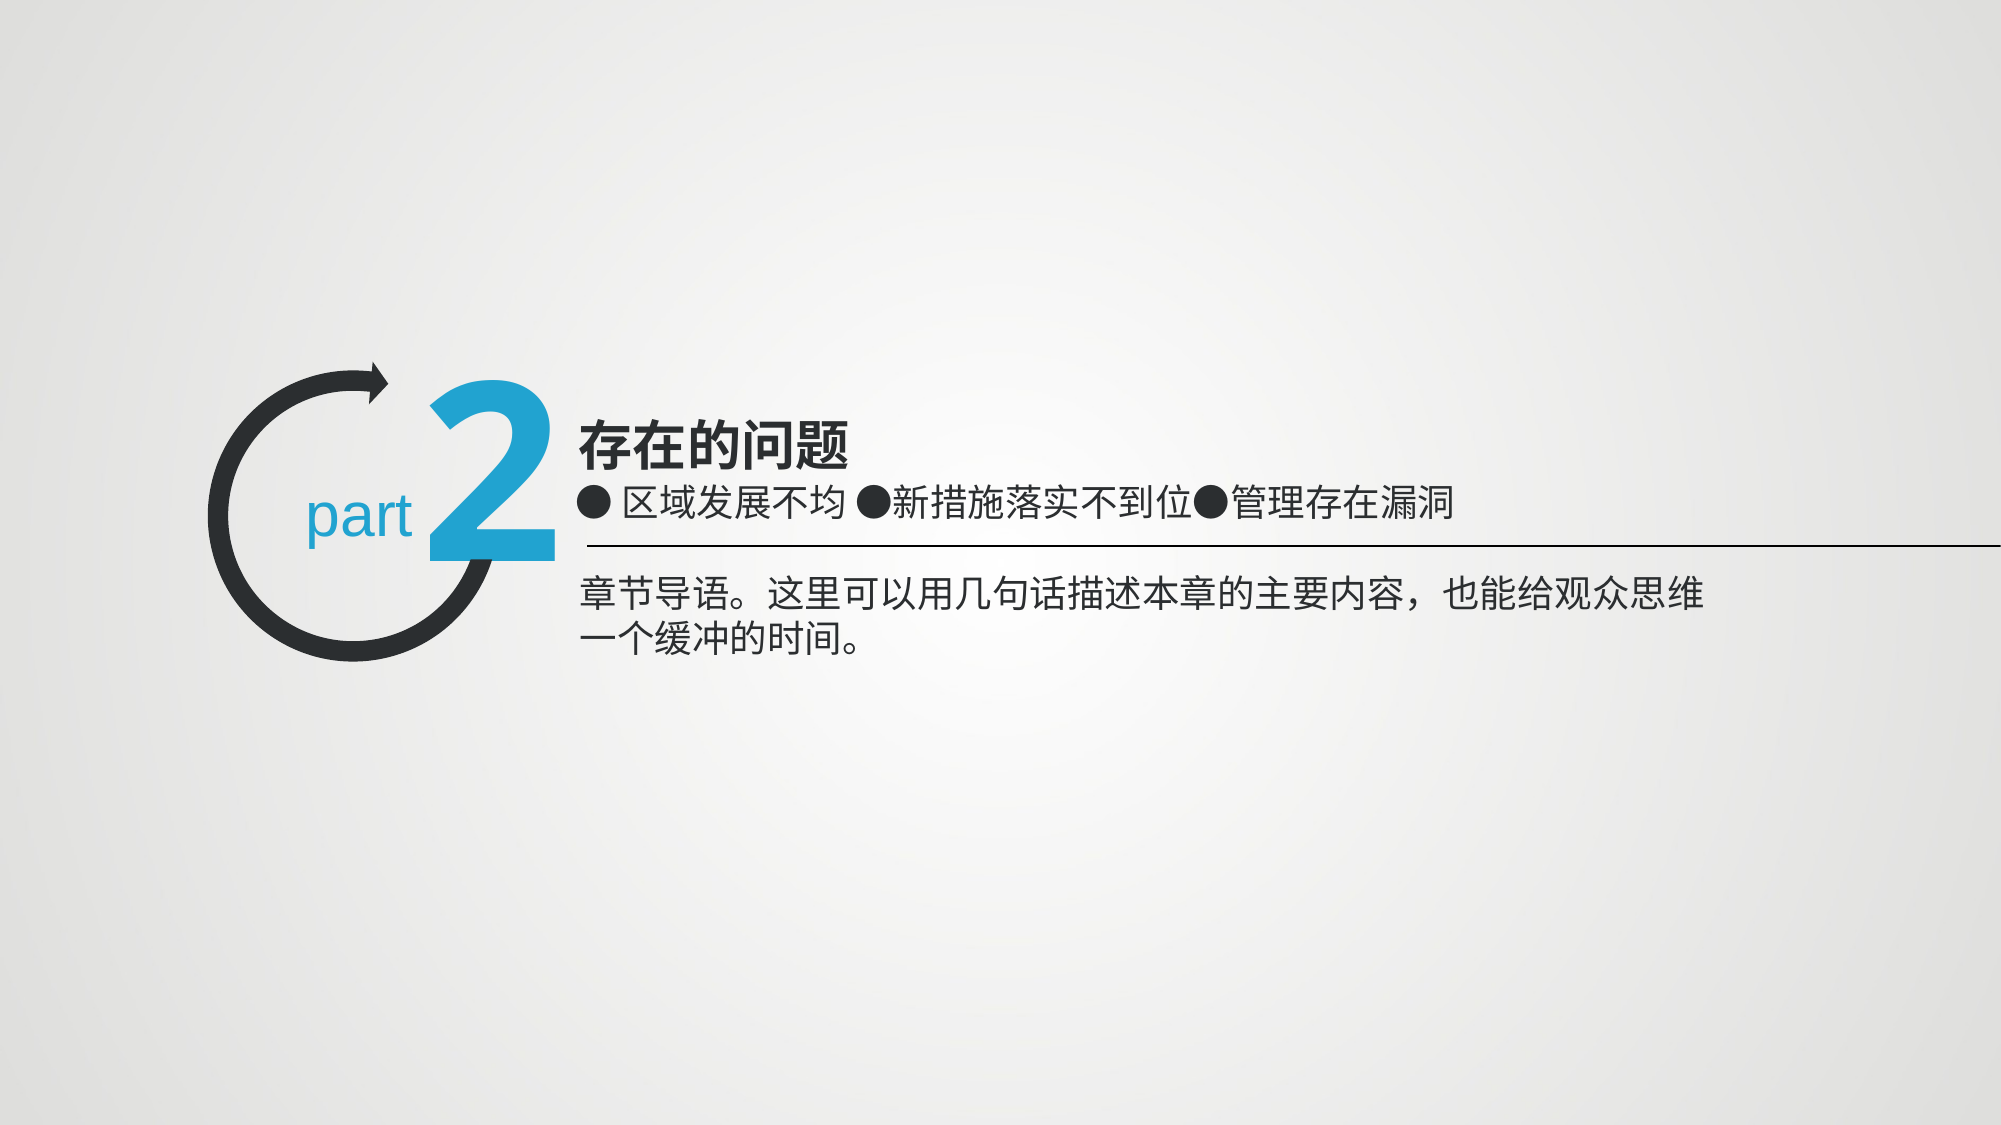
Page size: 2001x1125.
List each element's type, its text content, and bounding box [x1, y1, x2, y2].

text_box [207, 361, 493, 662]
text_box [560, 404, 1754, 669]
text_box 2 [405, 304, 579, 620]
text_box part [290, 466, 429, 557]
picture [0, 0, 2001, 1125]
